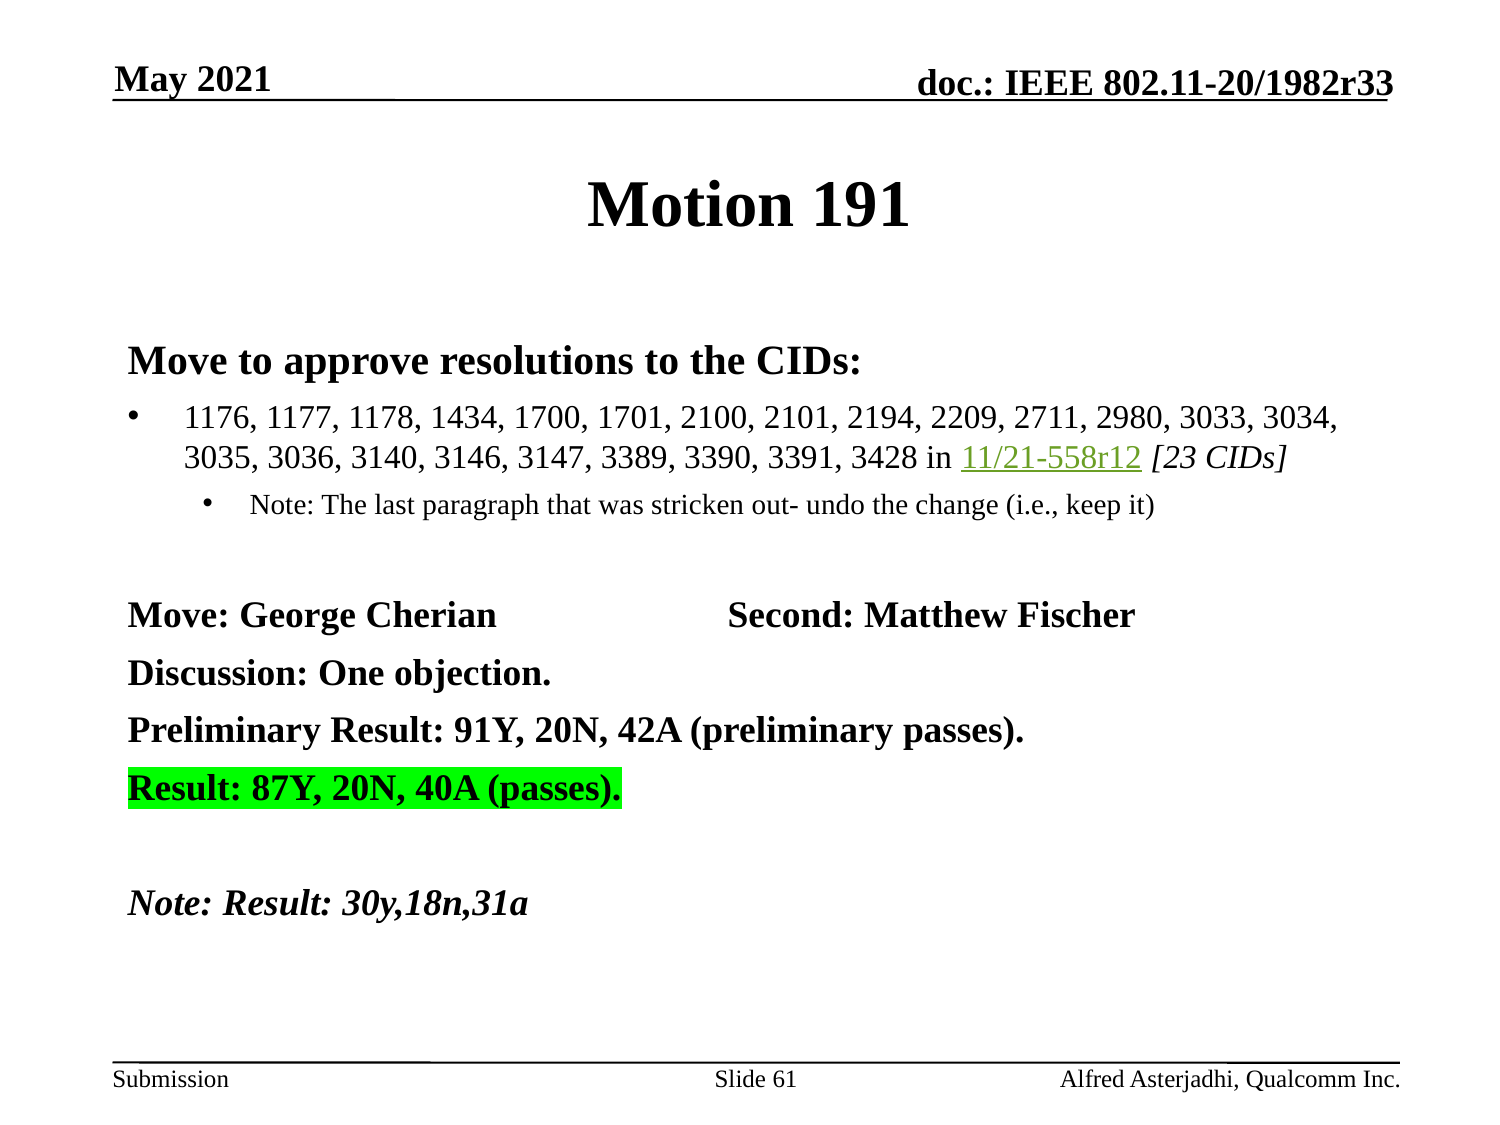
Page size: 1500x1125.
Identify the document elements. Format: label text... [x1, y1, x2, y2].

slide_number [114, 54, 423, 100]
footer Alfred Asterjadhi, Qualcomm Inc. [878, 1061, 1402, 1093]
list Move to approve resolutions to the CIDs: 1176, 1177, 1178, 1434, 1700, 1701, 2100, 2101, 2194, 2209, 2711, 2980, 3033, 3034, 3035, 3036, 3140, 3146, 3147, 3389, 3390, 3391, 3428 in 11/21-558r12 [23 CIDs] Note: The last paragraph that was stricken out- undo the change (i.e., keep it) Move: George Cherian Second: Matthew Fischer Discussion: One objection. Preliminary Result: 91Y, 20N, 42A (preliminary passes). Result: 87Y, 20N, 40A (passes). Note: Result: 30y,18n,31a [112, 324, 1388, 1000]
title Motion 191 [112, 112, 1388, 288]
slide_number Slide 61 [712, 1061, 800, 1123]
